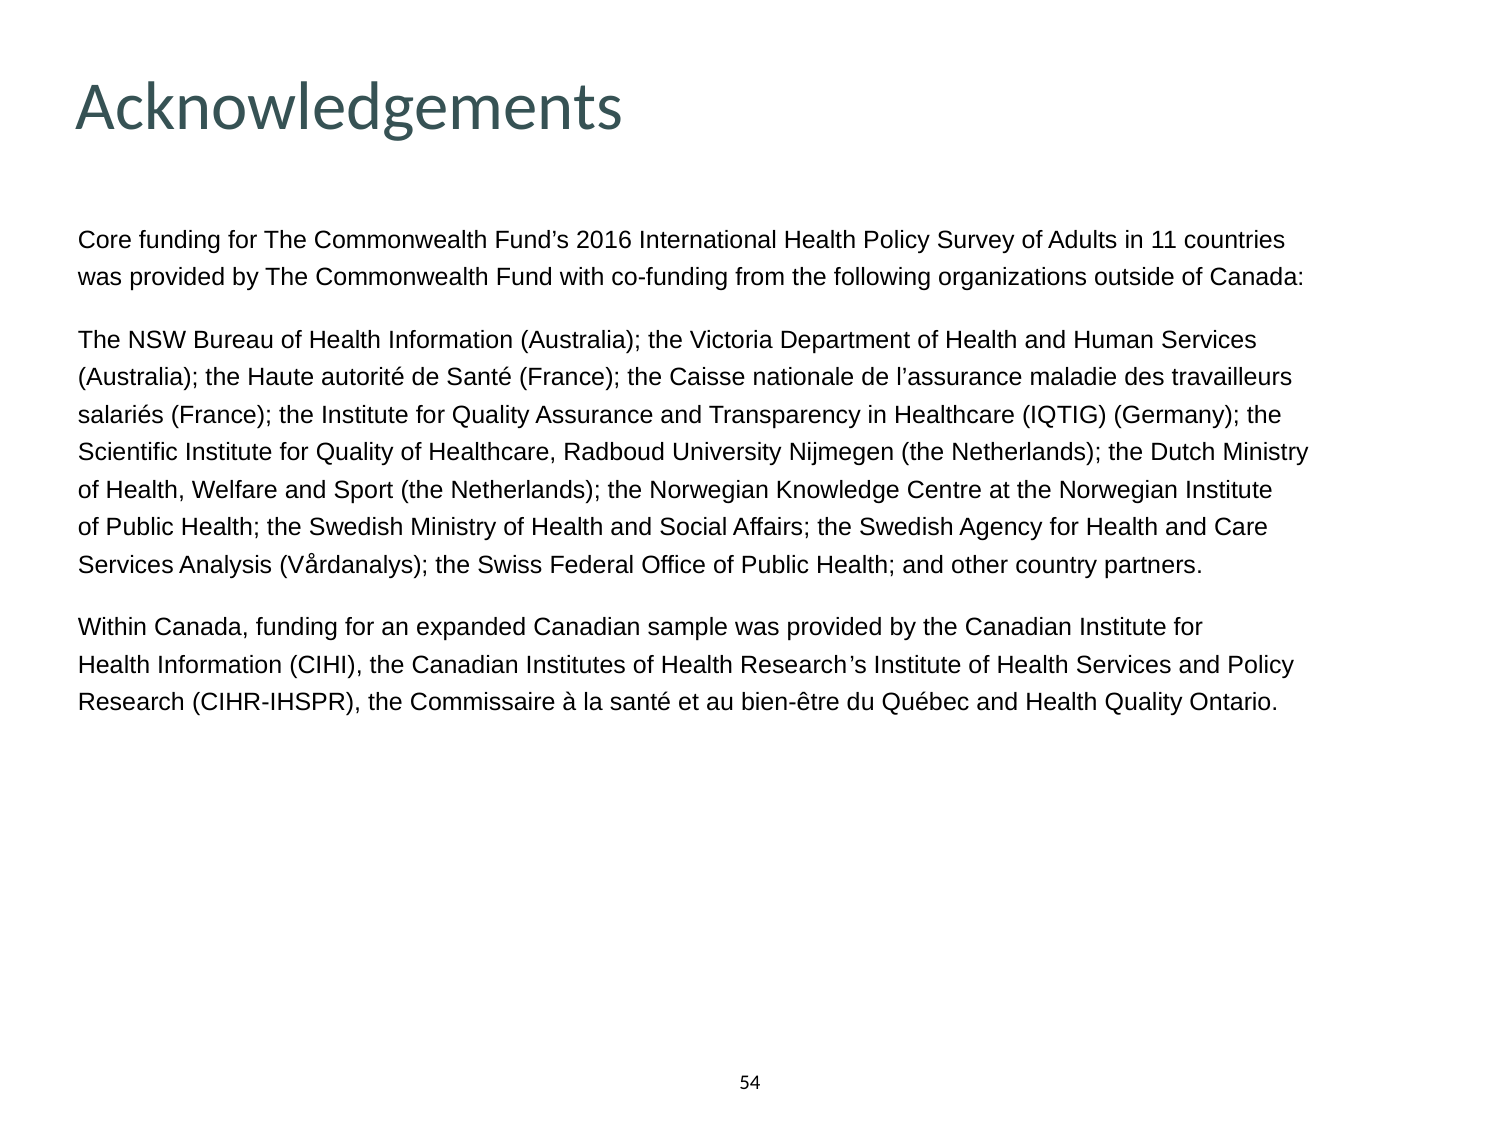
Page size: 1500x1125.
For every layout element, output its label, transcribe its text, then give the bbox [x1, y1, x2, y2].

title Acknowledgements [60, 60, 1411, 152]
list Core funding for The Commonwealth Fund’s 2016 International Health Policy Survey of Adults in 11 countries was provided by The Commonwealth Fund with co-funding from the following organizations outside of Canada: The NSW Bureau of Health Information (Australia); the Victoria Department of Health and Human Services (Australia); the Haute autorité de Santé (France); the Caisse nationale de l’assurance maladie des travailleurs salariés (France); the Institute for Quality Assurance and Transparency in Healthcare (IQTIG) (Germany); the Scientific Institute for Quality of Healthcare, Radboud University Nijmegen (the Netherlands); the Dutch Ministry of Health, Welfare and Sport (the Netherlands); the Norwegian Knowledge Centre at the Norwegian Institute of Public Health; the Swedish Ministry of Health and Social Affairs; the Swedish Agency for Health and Care Services Analysis (Vårdanalys); the Swiss Federal Office of Public Health; and other country partners. Within Canada, funding for an expanded Canadian sample was provided by the Canadian Institute for Health Information (CIHI), the Canadian Institutes of Health Research’s Institute of Health Services and Policy Research (CIHR-IHSPR), the Commissaire à la santé et au bien-être du Québec and Health Quality Ontario. [63, 208, 1363, 951]
